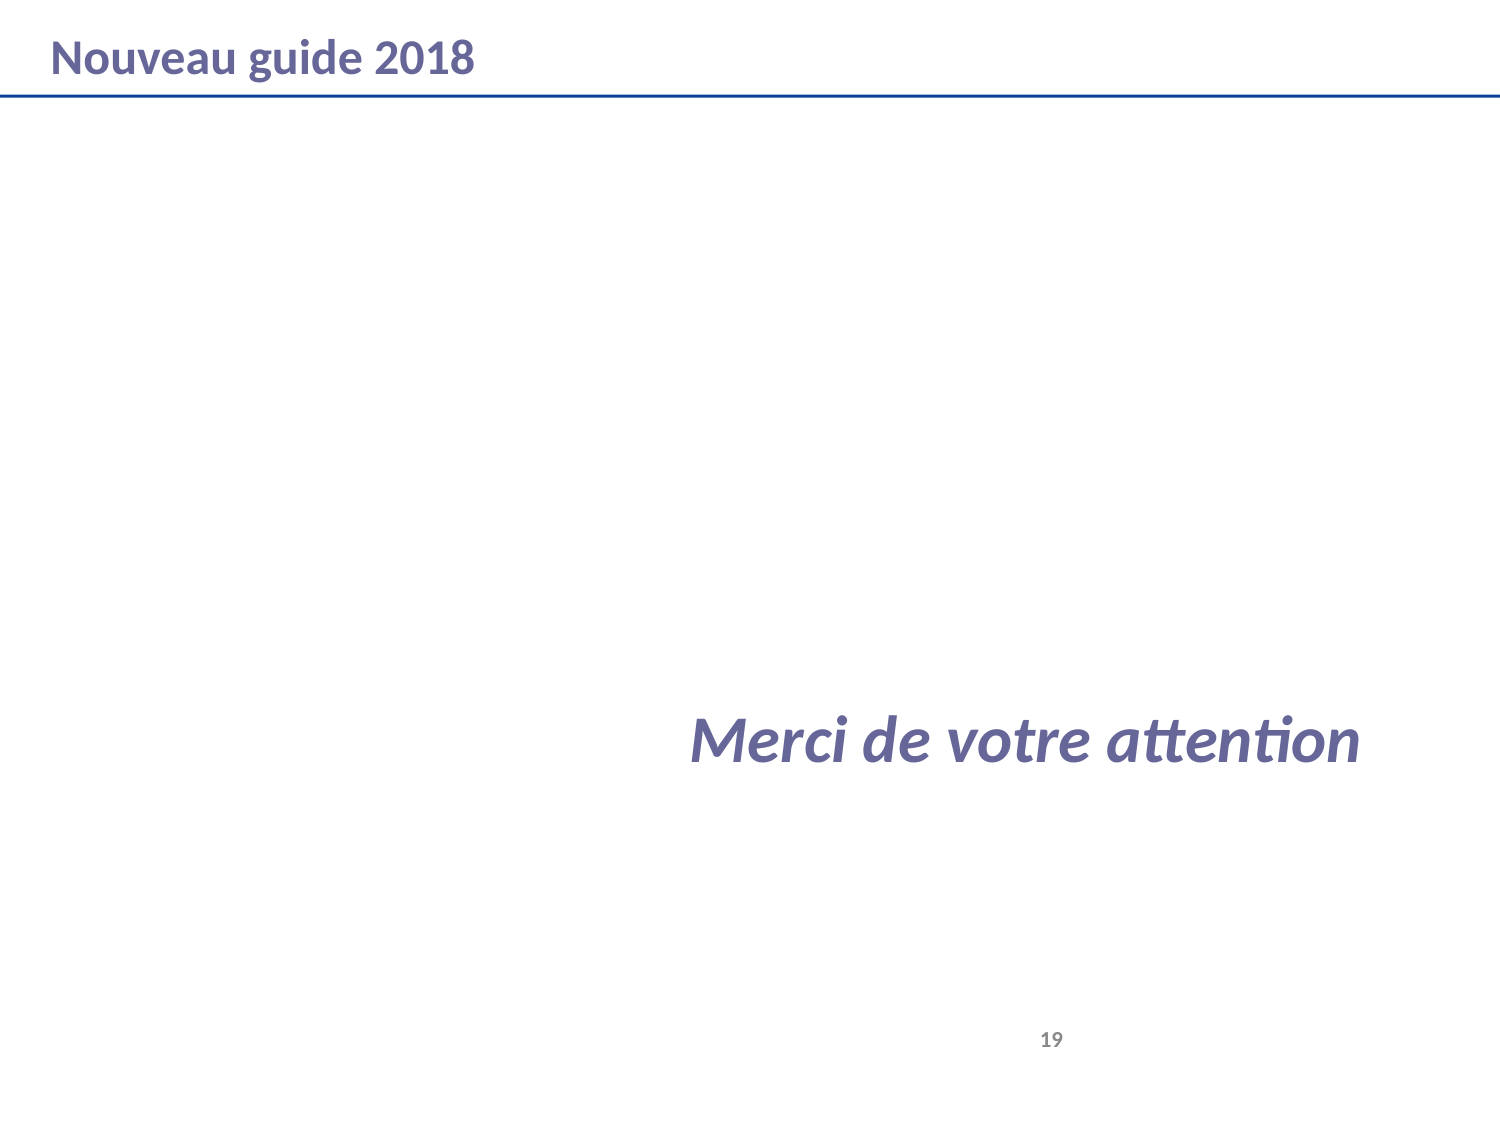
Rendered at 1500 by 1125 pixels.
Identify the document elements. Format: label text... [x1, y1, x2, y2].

slide_number 19 [874, 1017, 1225, 1078]
title Nouveau guide 2018 [35, 17, 1386, 82]
list Merci de votre attention [75, 125, 1425, 926]
